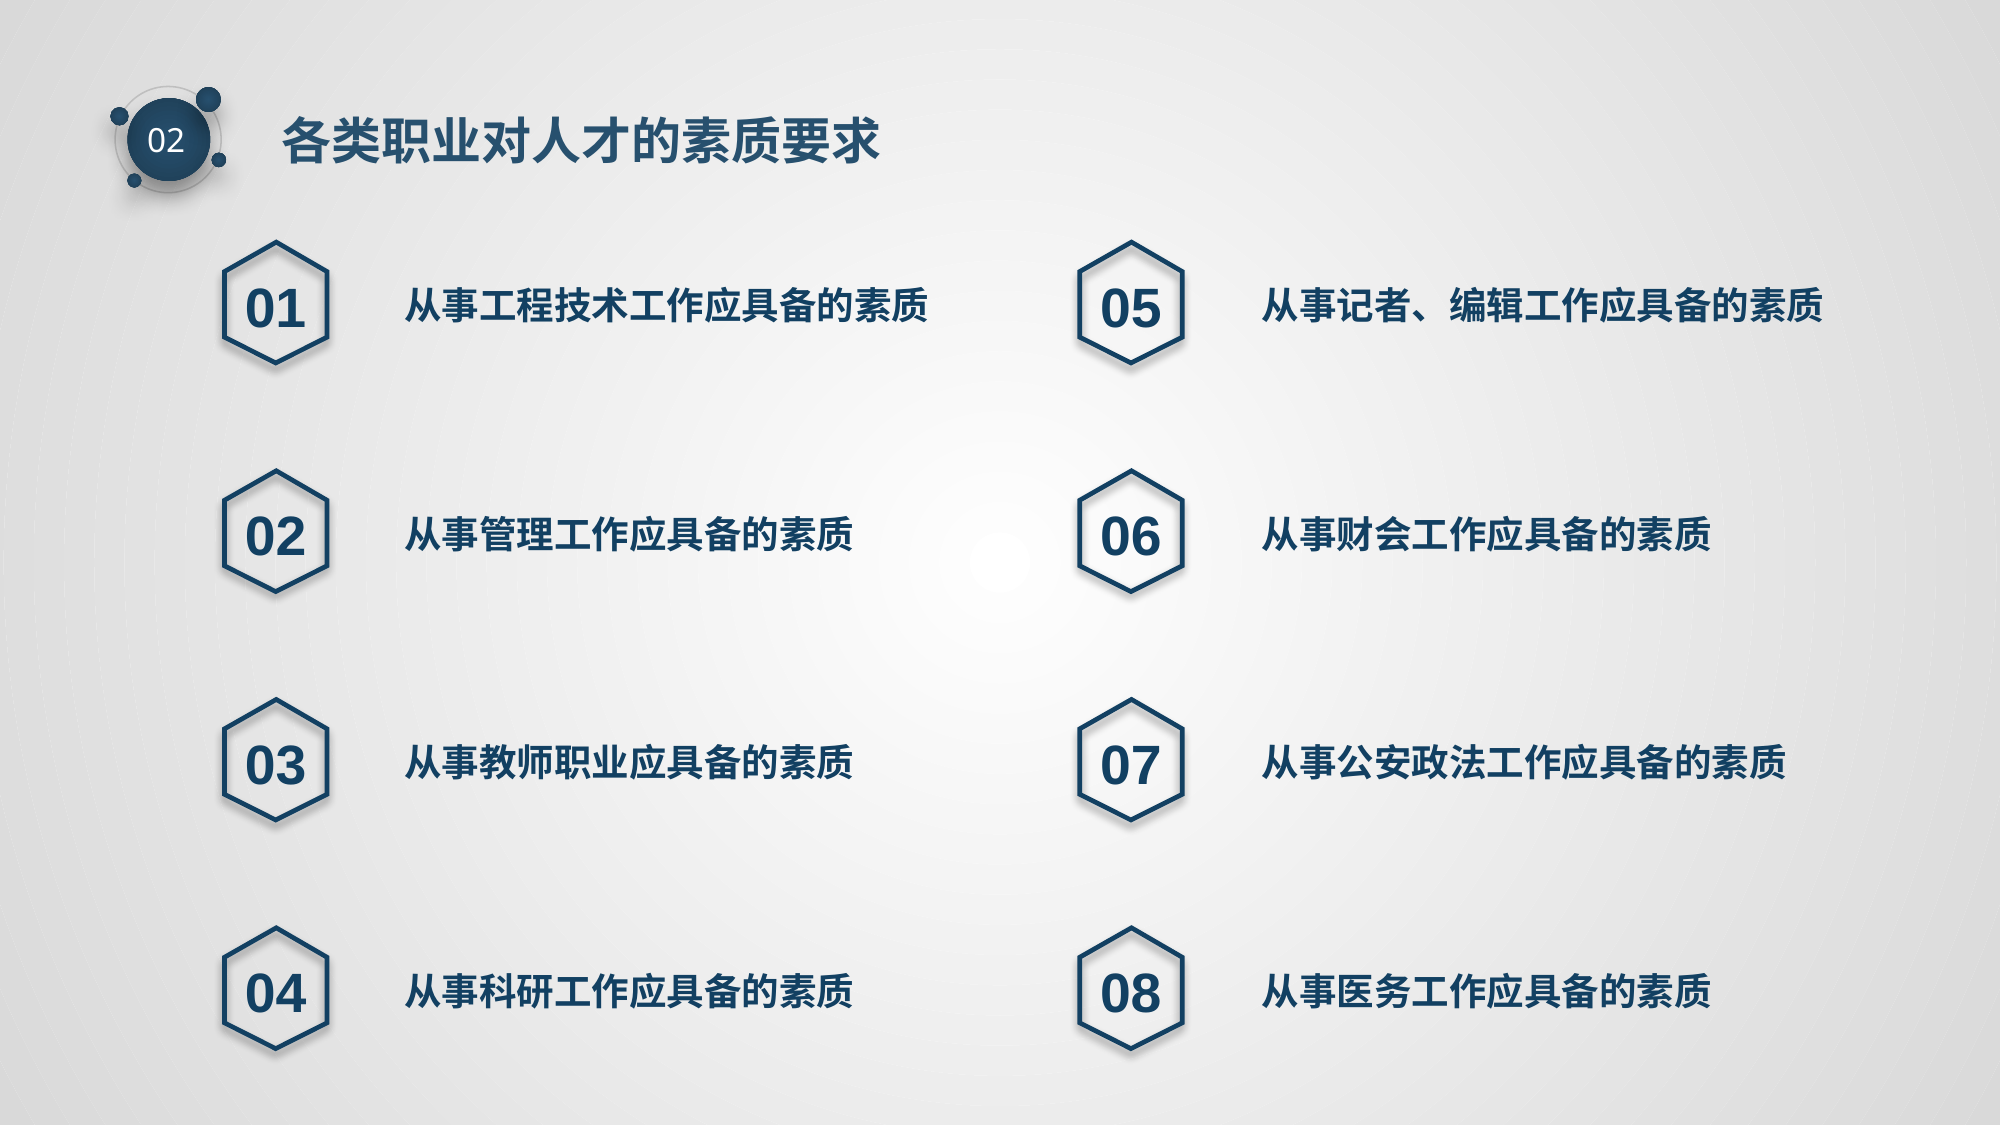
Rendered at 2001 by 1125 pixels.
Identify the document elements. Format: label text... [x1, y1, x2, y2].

text_box 从事公安政法工作应具备的素质 [1247, 727, 1854, 792]
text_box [110, 86, 226, 193]
text_box 从事管理工作应具备的素质 [389, 499, 964, 564]
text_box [1079, 242, 1183, 363]
text_box 从事记者、编辑工作应具备的素质 [1247, 270, 1854, 335]
text_box 从事科研工作应具备的素质 [389, 956, 976, 1021]
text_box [224, 927, 328, 1049]
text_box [224, 242, 328, 363]
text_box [1079, 470, 1183, 592]
text_box 从事财会工作应具备的素质 [1247, 499, 1854, 564]
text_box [1079, 927, 1183, 1049]
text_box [224, 699, 328, 821]
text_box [1079, 699, 1183, 821]
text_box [224, 470, 328, 592]
text_box 从事医务工作应具备的素质 [1247, 956, 1854, 1021]
text_box 各类职业对人才的素质要求 [267, 101, 897, 177]
text_box 从事教师职业应具备的素质 [389, 727, 964, 792]
text_box 从事工程技术工作应具备的素质 [389, 270, 964, 335]
